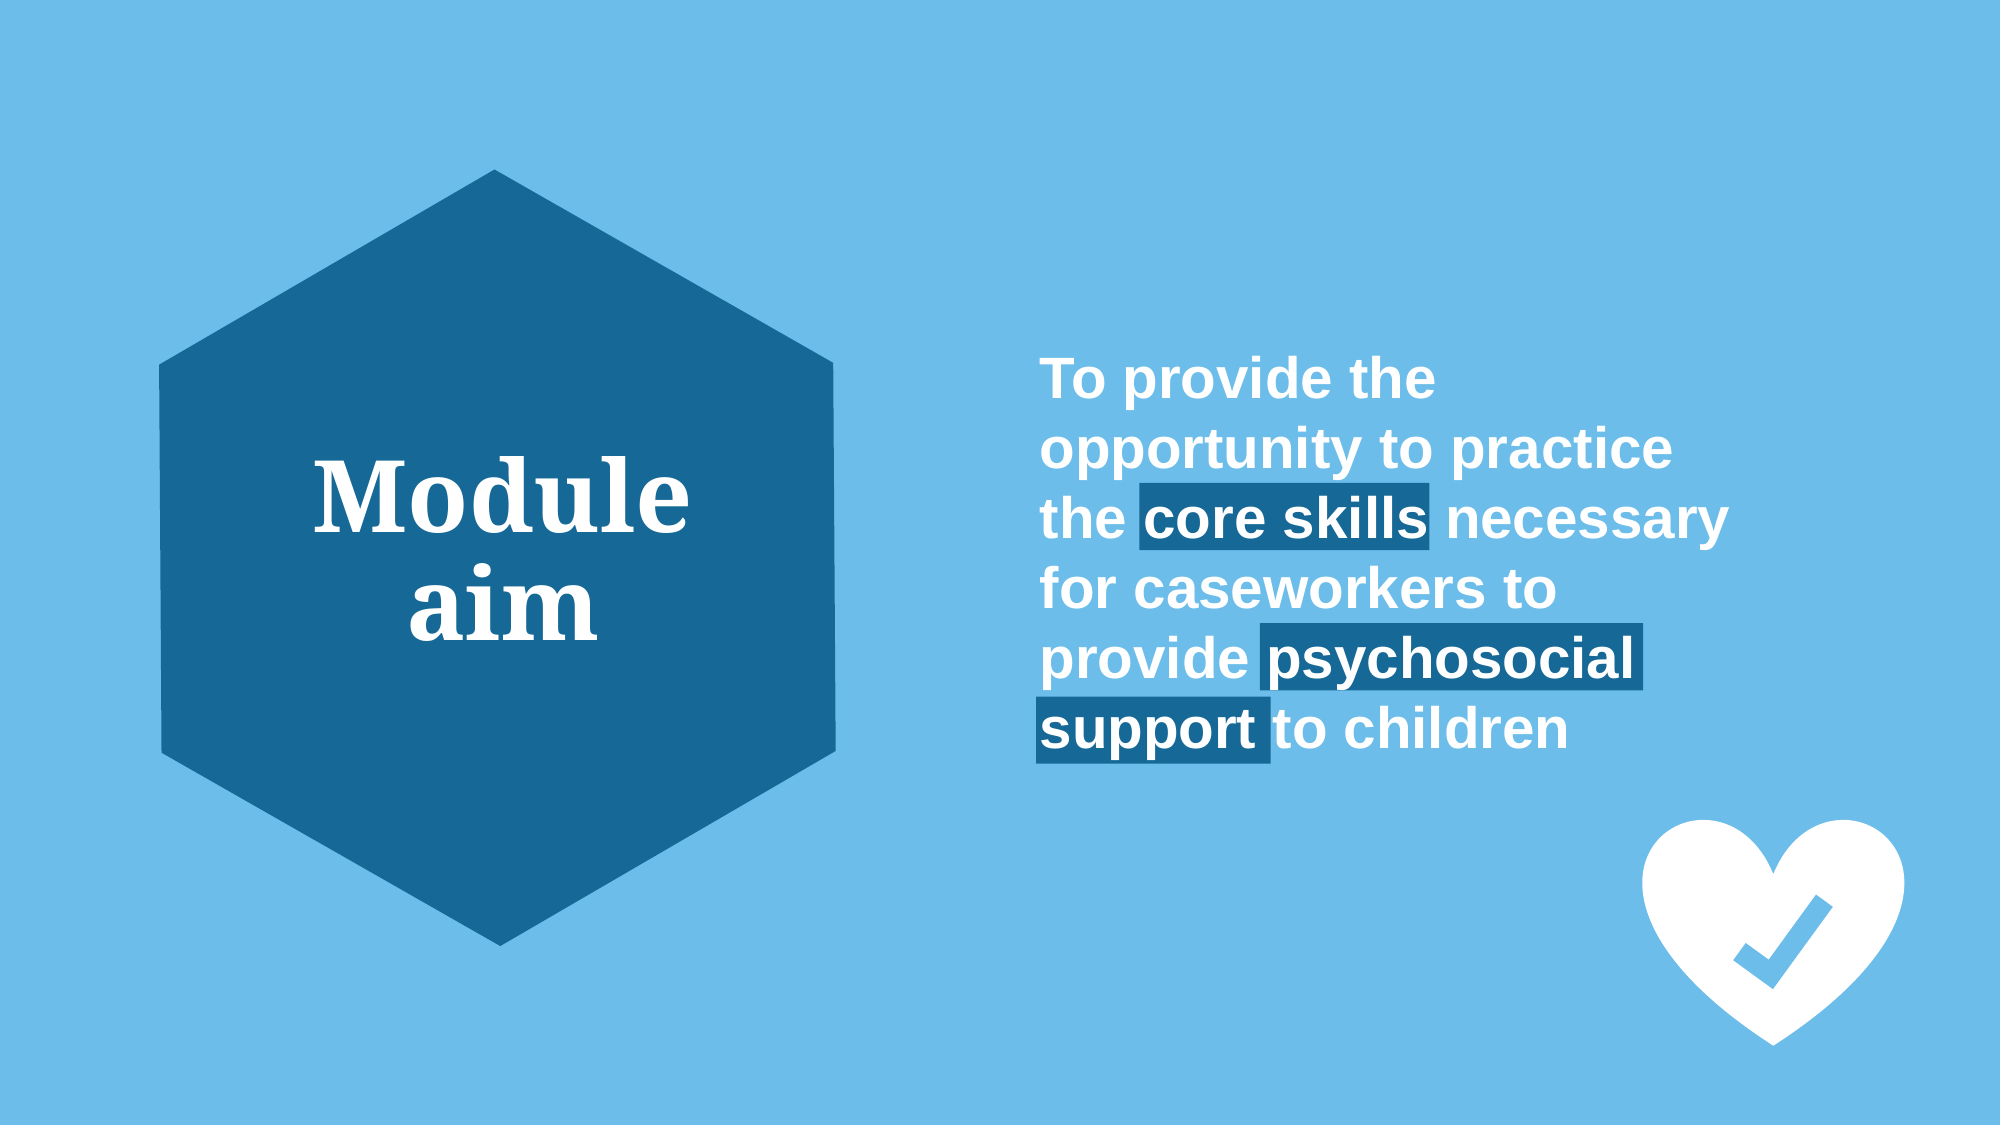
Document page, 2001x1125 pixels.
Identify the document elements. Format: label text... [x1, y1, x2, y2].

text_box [1643, 816, 1904, 1046]
title Module aim [272, 508, 734, 601]
text_box To provide the opportunity to practice the core skills necessary for caseworkers to provide psychosocial support to children [1025, 333, 1757, 768]
